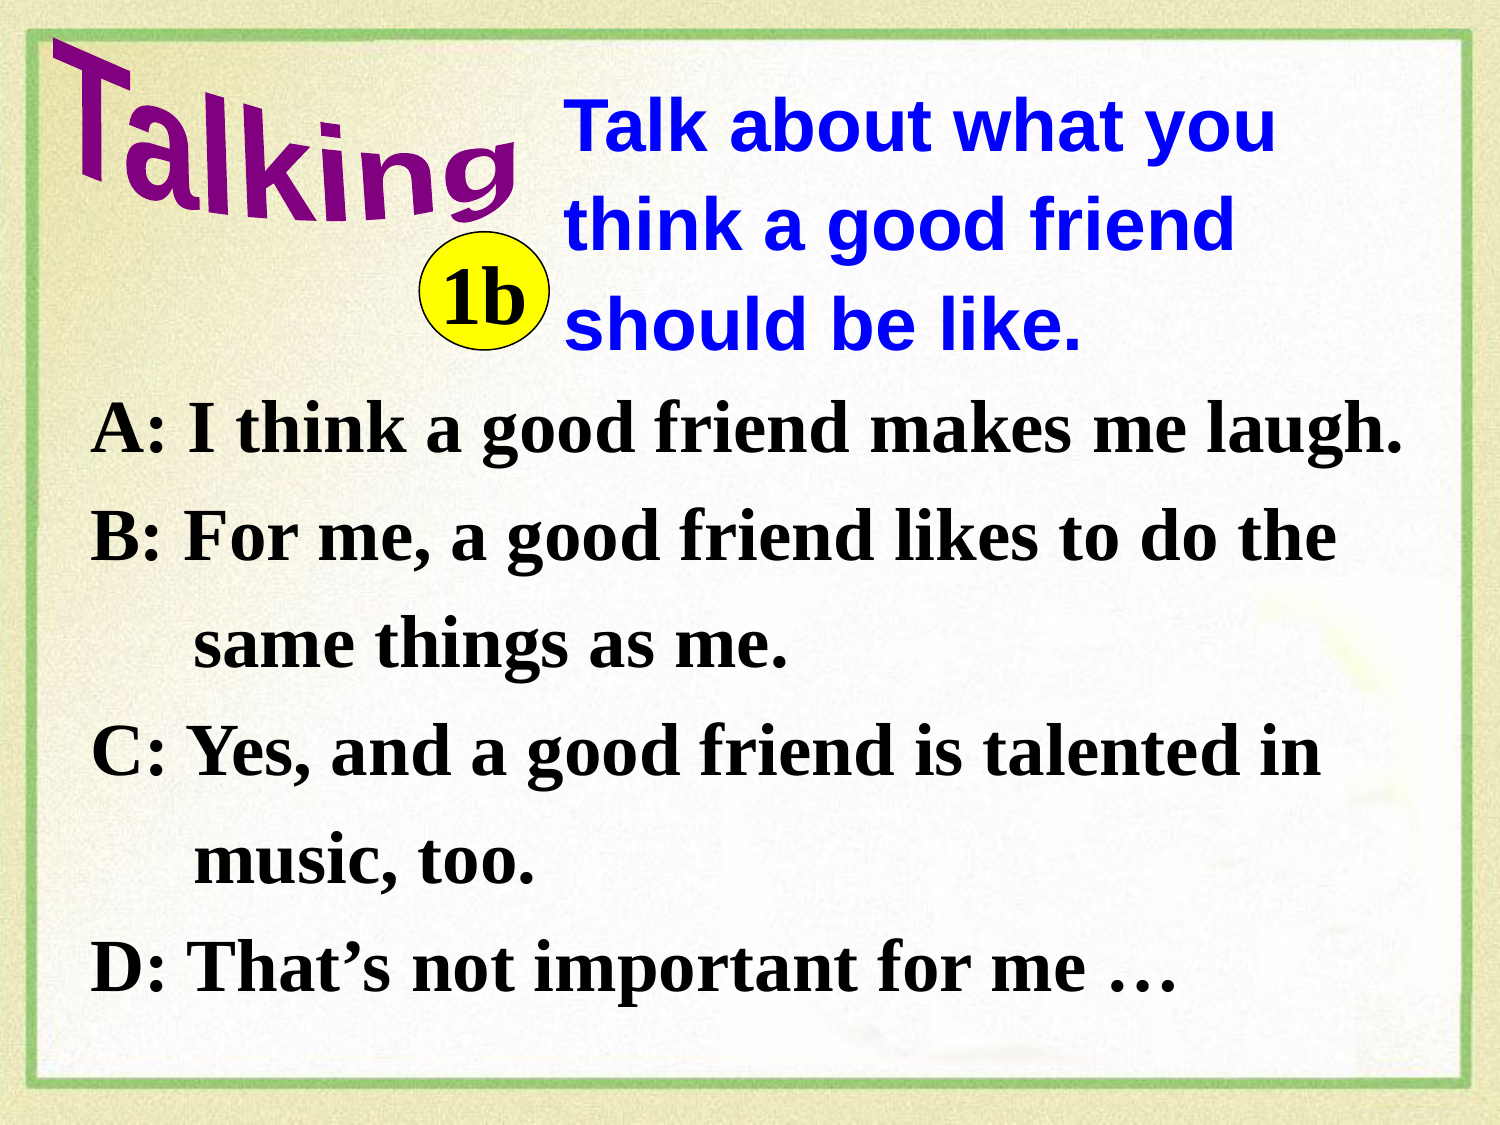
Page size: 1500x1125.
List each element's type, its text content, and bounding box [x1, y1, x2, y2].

picture [0, 0, 1500, 1125]
text_box Talk about what you think a good friend should be like. [549, 60, 1424, 373]
text_box 1b [419, 231, 550, 350]
list A: I think a good friend makes me laugh. B: For me, a good friend likes to do the same things as me. C: Yes, and a good friend is talented in music, too. D: That’s not important for me … [75, 351, 1425, 1094]
